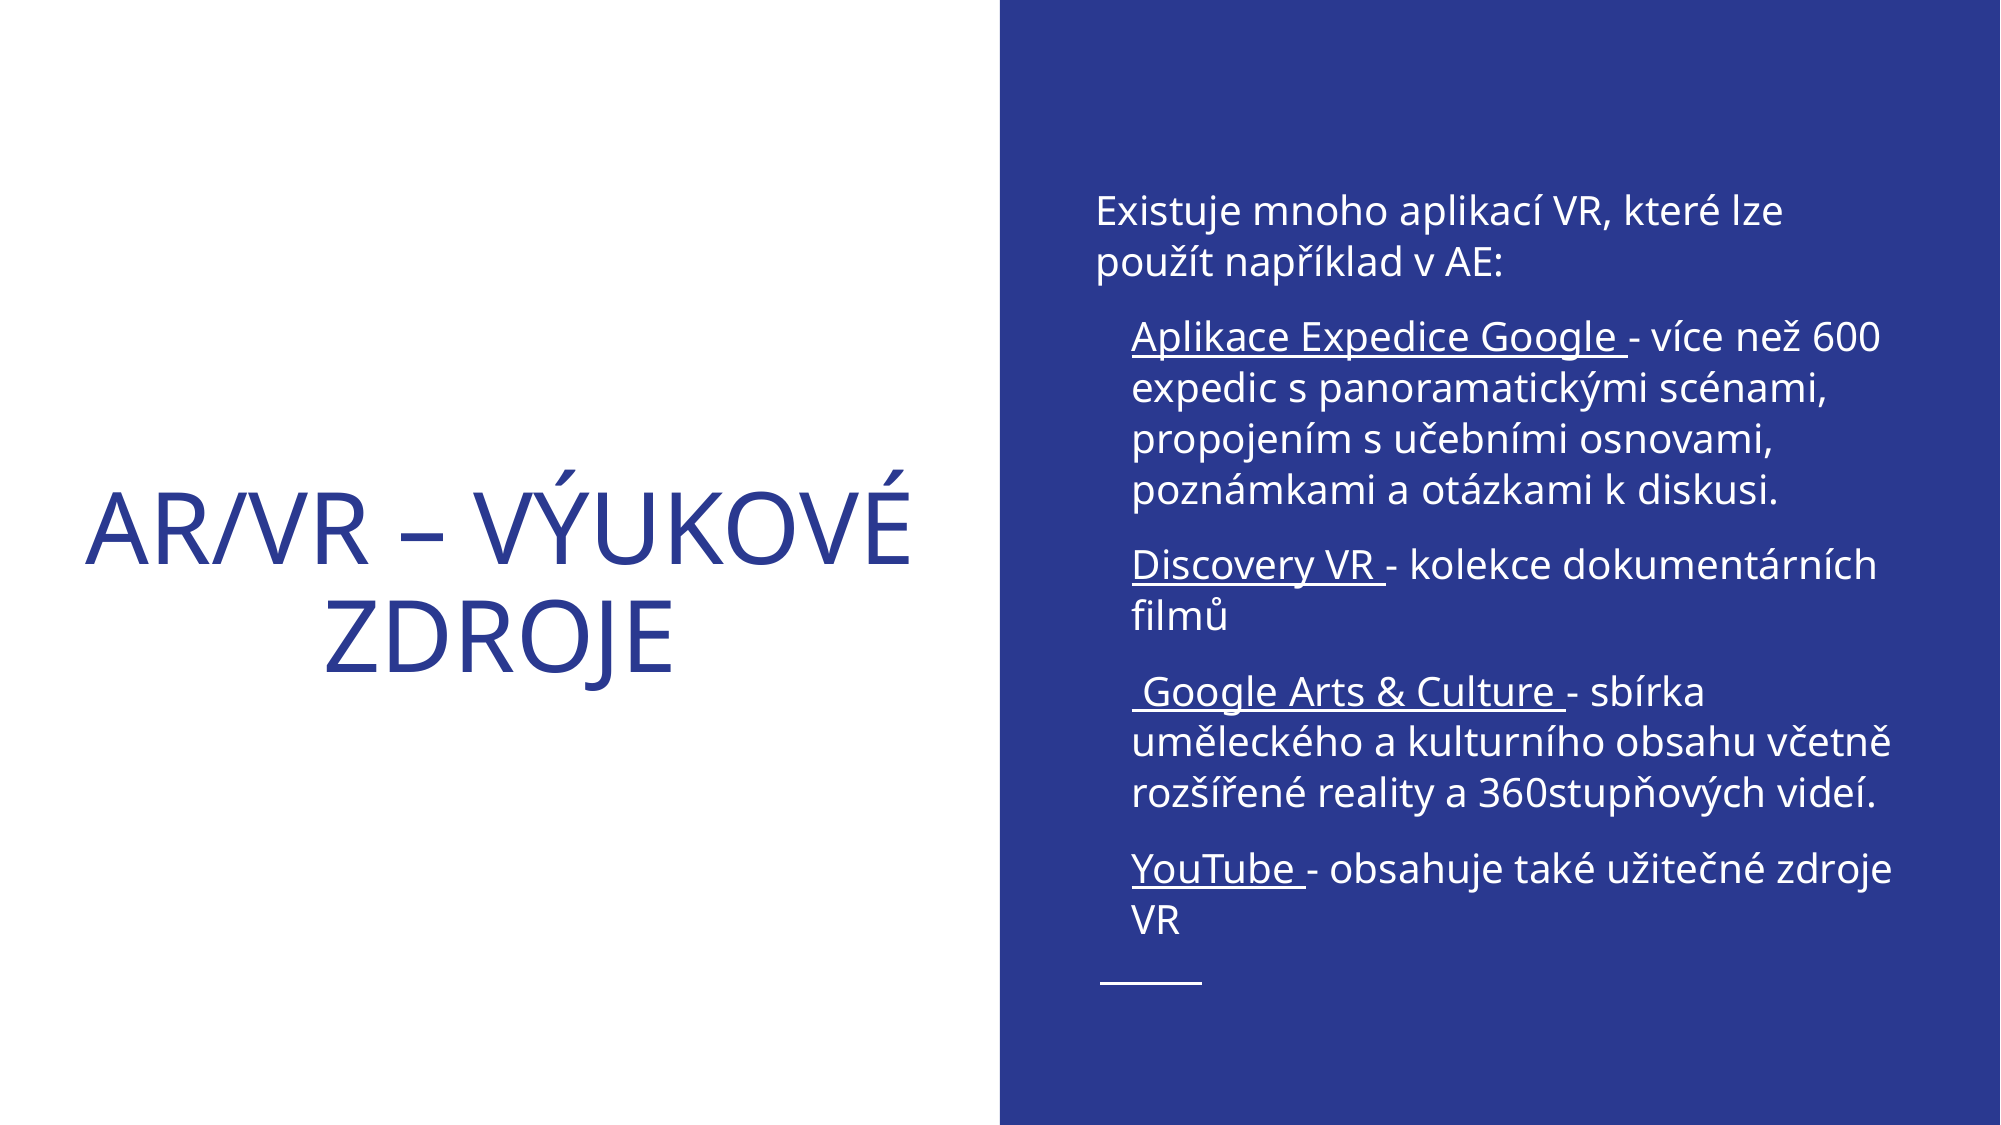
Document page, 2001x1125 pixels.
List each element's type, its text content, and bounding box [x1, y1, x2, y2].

title AR/VR – VÝUKOVÉ ZDROJE [58, 423, 943, 702]
list Existuje mnoho aplikací VR, které lze použít například v AE: Aplikace Expedice Google - více než 600 expedic s panoramatickými scénami, propojením s učebními osnovami, poznámkami a otázkami k diskusi. Discovery VR - kolekce dokumentárních filmů Google Arts & Culture - sbírka uměleckého a kulturního obsahu včetně rozšířené reality a 360stupňových videí. YouTube - obsahuje také užitečné zdroje VR [1080, 158, 1920, 967]
